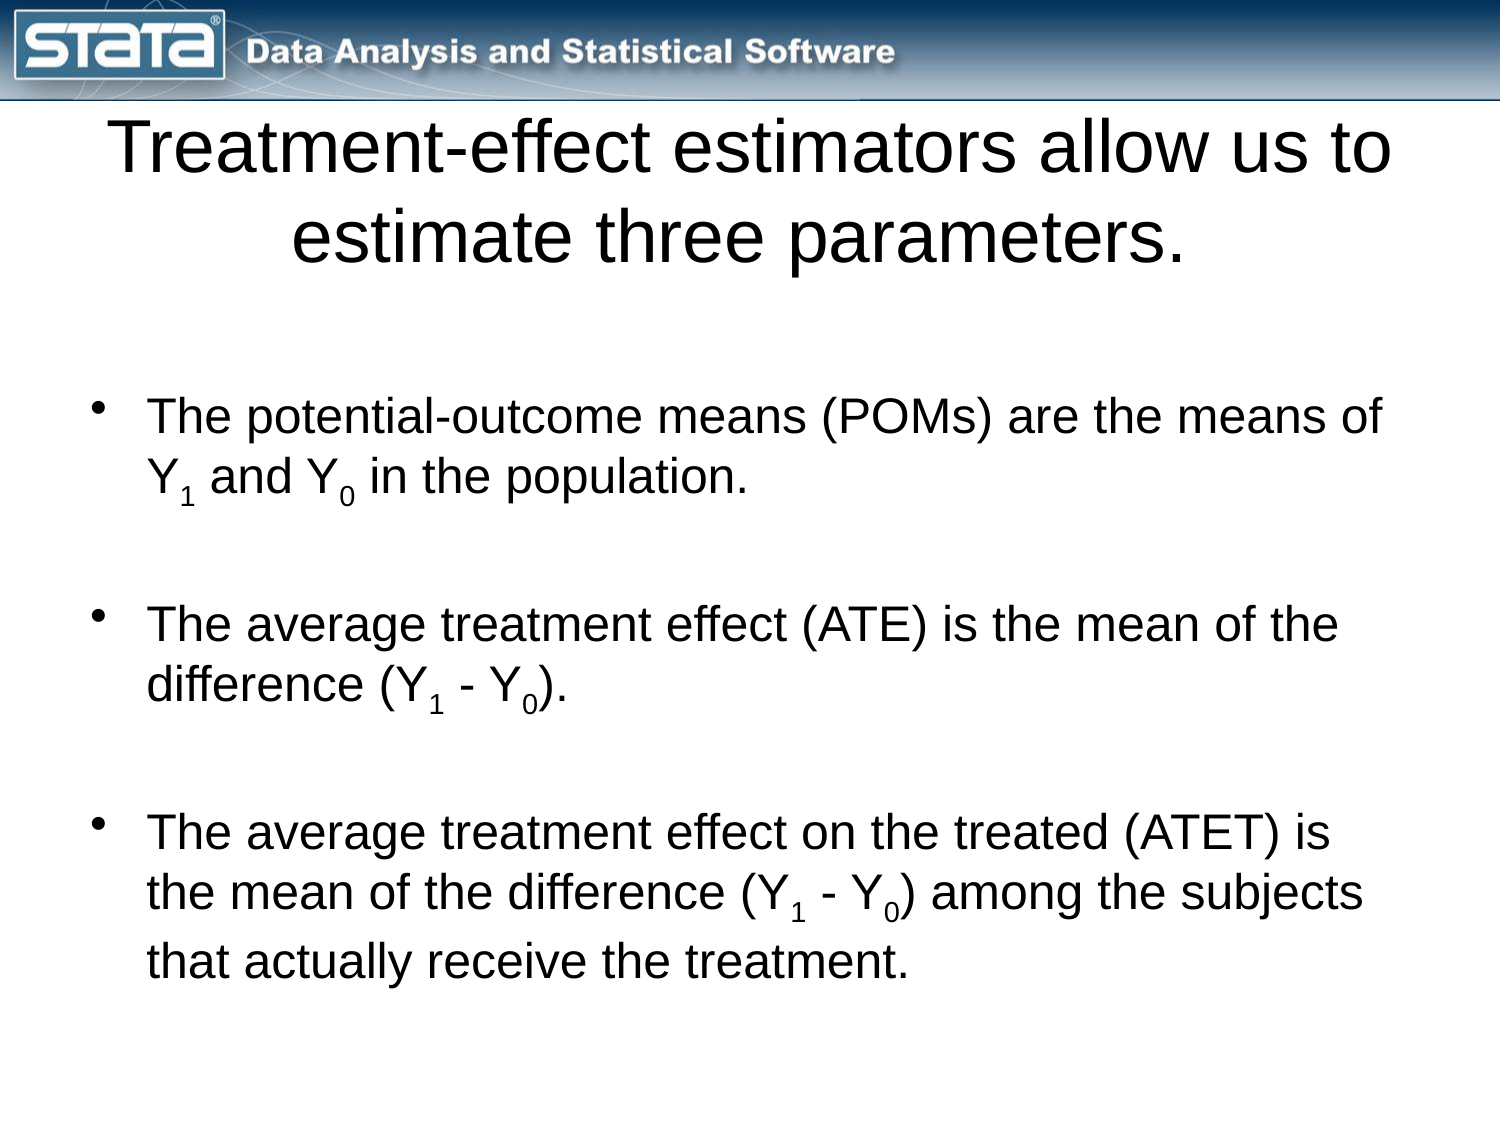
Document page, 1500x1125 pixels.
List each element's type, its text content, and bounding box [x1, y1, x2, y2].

list The potential-outcome means (POMs) are the means of Y1 and Y0 in the population. The average treatment effect (ATE) is the mean of the difference (Y1 - Y0). The average treatment effect on the treated (ATET) is the mean of the difference (Y1 - Y0) among the subjects that actually receive the treatment. [75, 376, 1425, 1063]
picture [0, 0, 1500, 102]
title Treatment-effect estimators allow us to estimate three parameters. [0, 108, 1500, 275]
